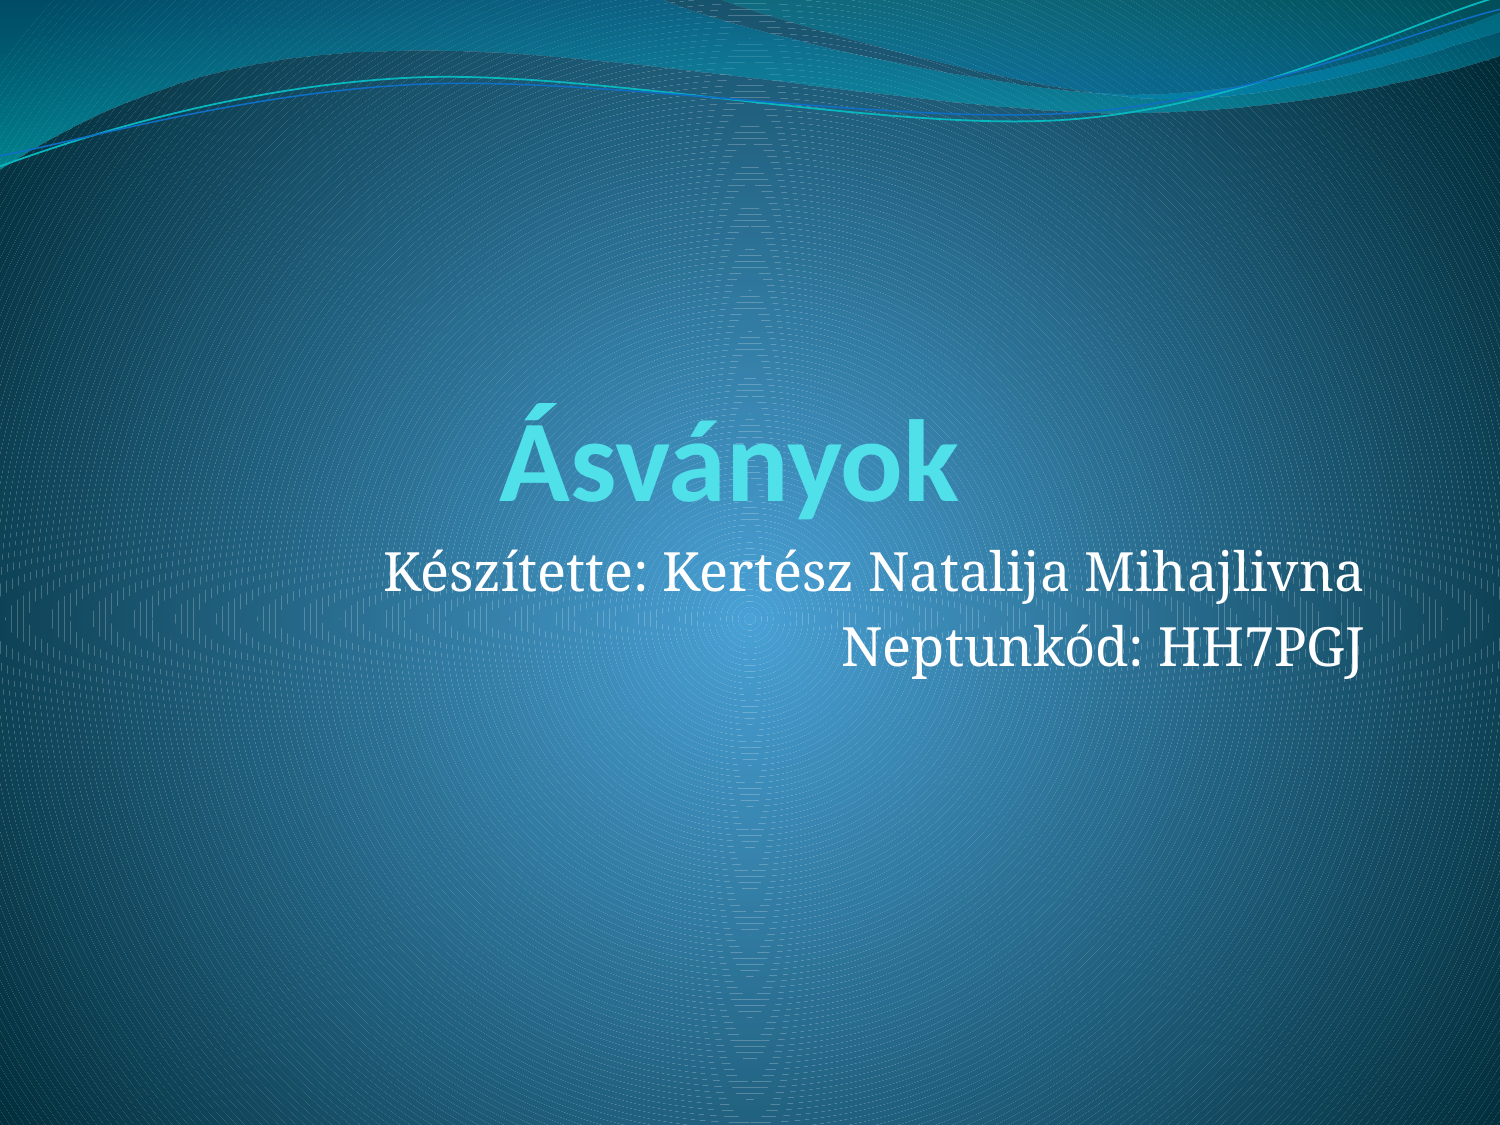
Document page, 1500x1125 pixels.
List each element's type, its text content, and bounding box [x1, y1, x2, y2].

title Ásványok [87, 224, 1376, 525]
subtitle Készítette: Kertész Natalija Mihajlivna Neptunkód: HH7PGJ [87, 529, 1376, 818]
